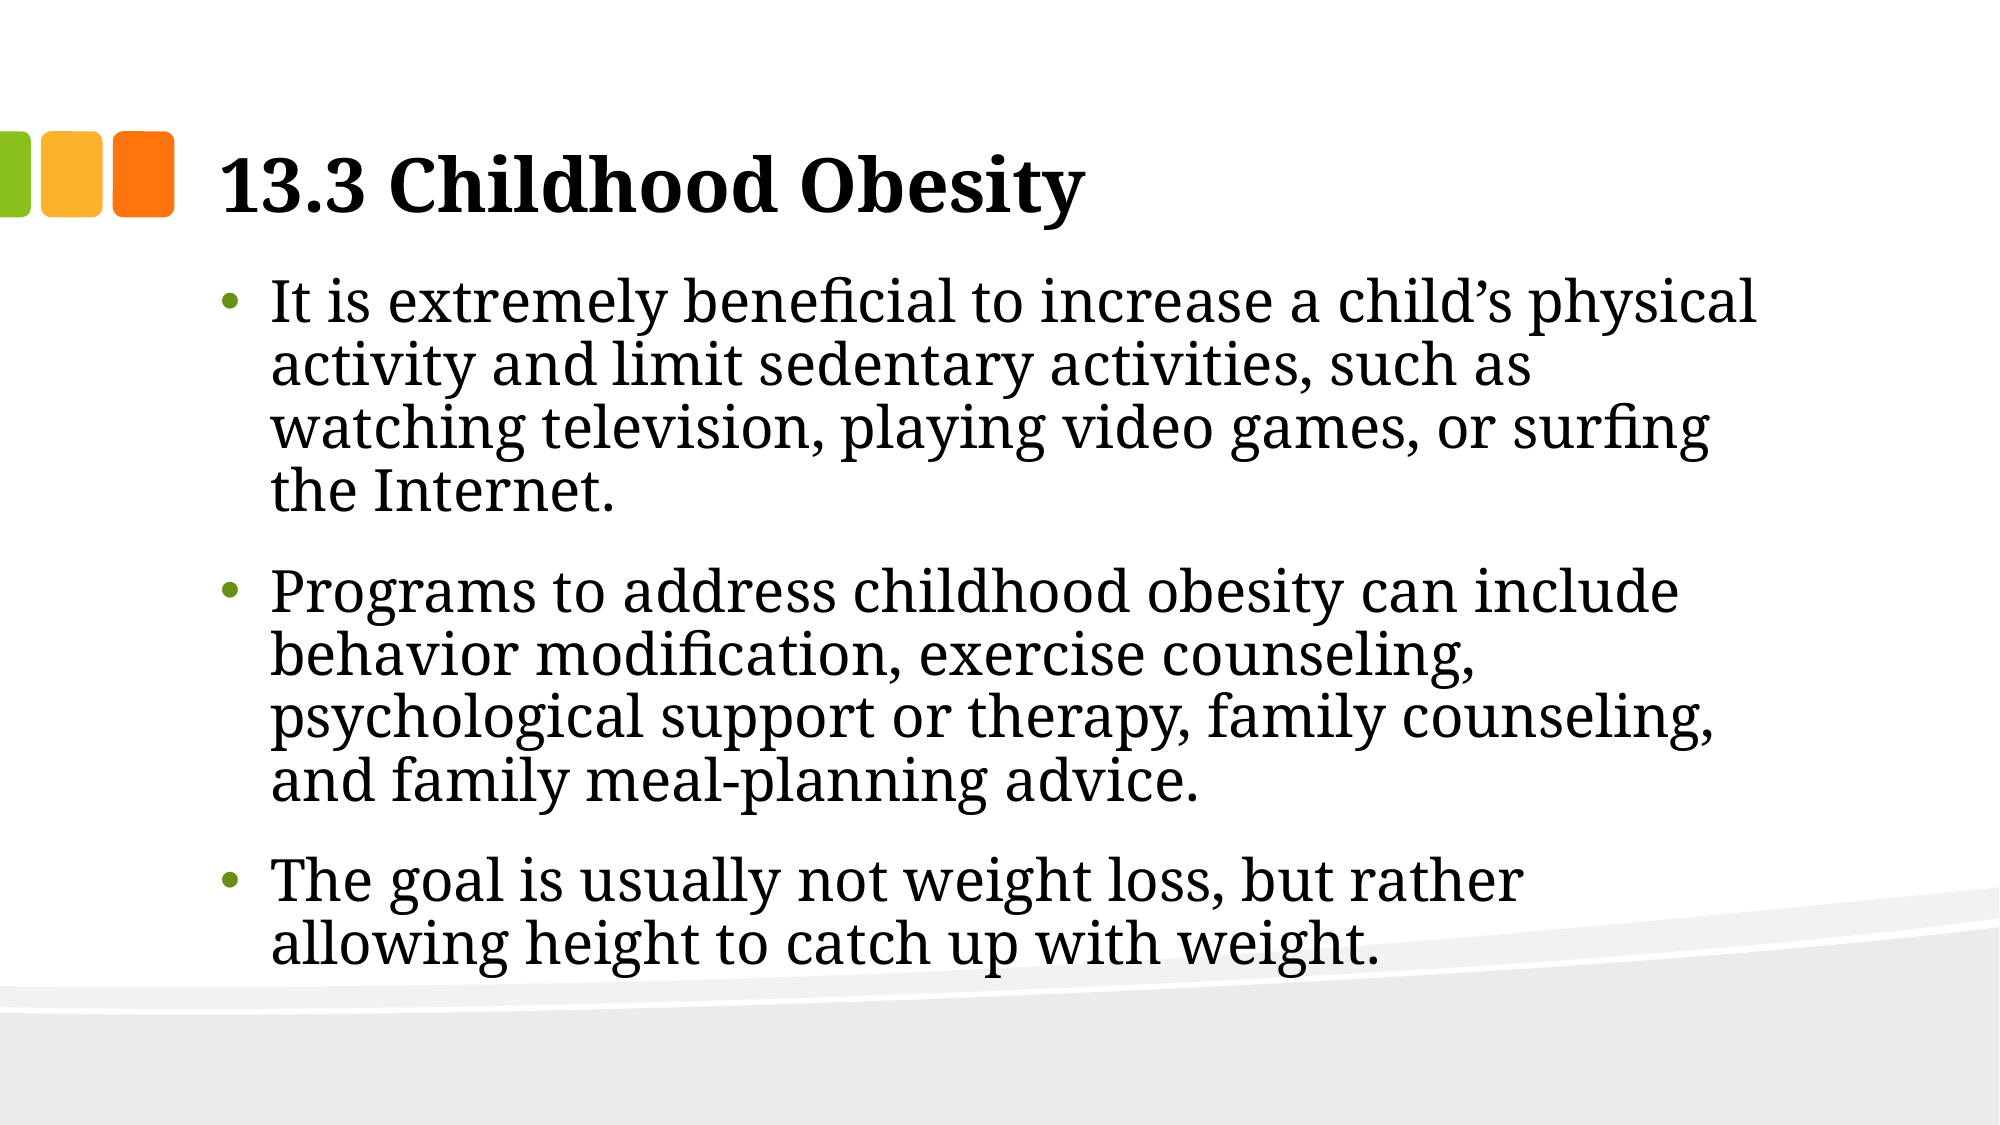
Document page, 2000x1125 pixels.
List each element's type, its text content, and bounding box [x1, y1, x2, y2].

list It is extremely beneficial to increase a child’s physical activity and limit sedentary activities, such as watching television, playing video games, or surfing the Internet. Programs to address childhood obesity can include behavior modification, exercise counseling, psychological support or therapy, family counseling, and family meal-planning advice. The goal is usually not weight loss, but rather allowing height to catch up with weight. [199, 262, 1800, 1013]
title 13.3 Childhood Obesity [199, 24, 1800, 238]
